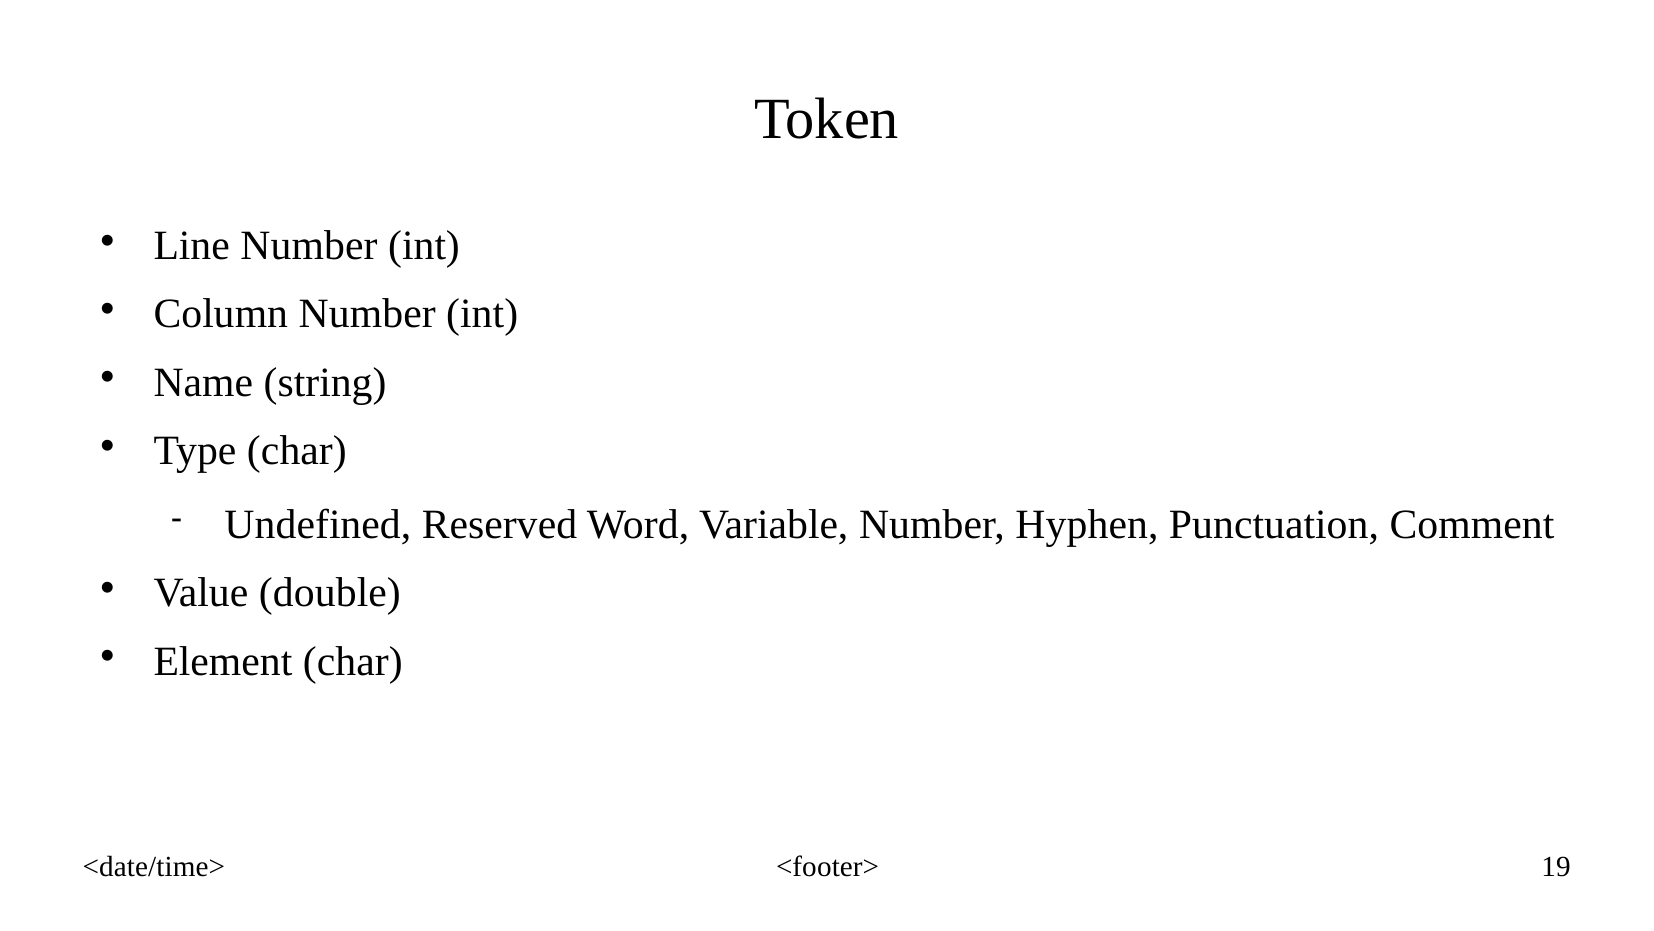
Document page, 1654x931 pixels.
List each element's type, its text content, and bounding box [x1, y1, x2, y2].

text_box Token [82, 37, 1571, 193]
text_box Line Number (int) Column Number (int) Name (string) Type (char) Undefined, Reserved Word, Variable, Number, Hyphen, Punctuation, Comment Value (double) Element (char) [82, 217, 1571, 757]
